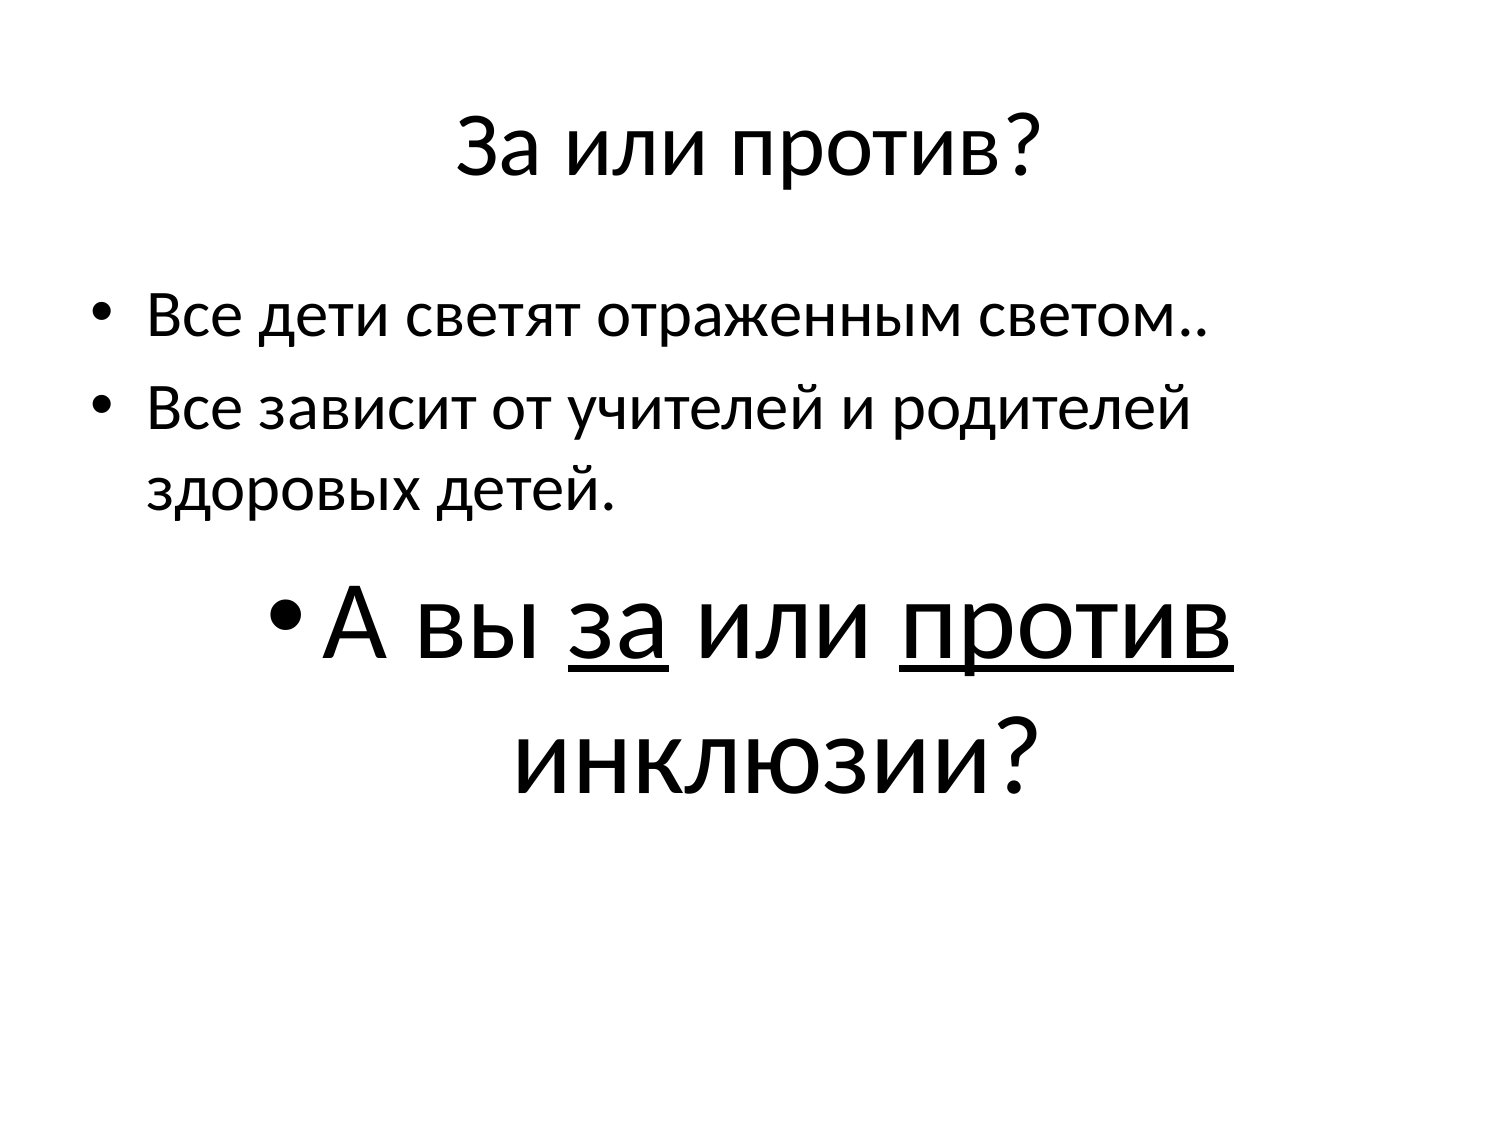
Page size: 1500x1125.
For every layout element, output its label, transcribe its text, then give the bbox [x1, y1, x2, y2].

title За или против? [75, 45, 1425, 233]
list Все дети светят отраженным светом.. Все зависит от учителей и родителей здоровых детей. А вы за или против инклюзии? [75, 262, 1425, 1005]
